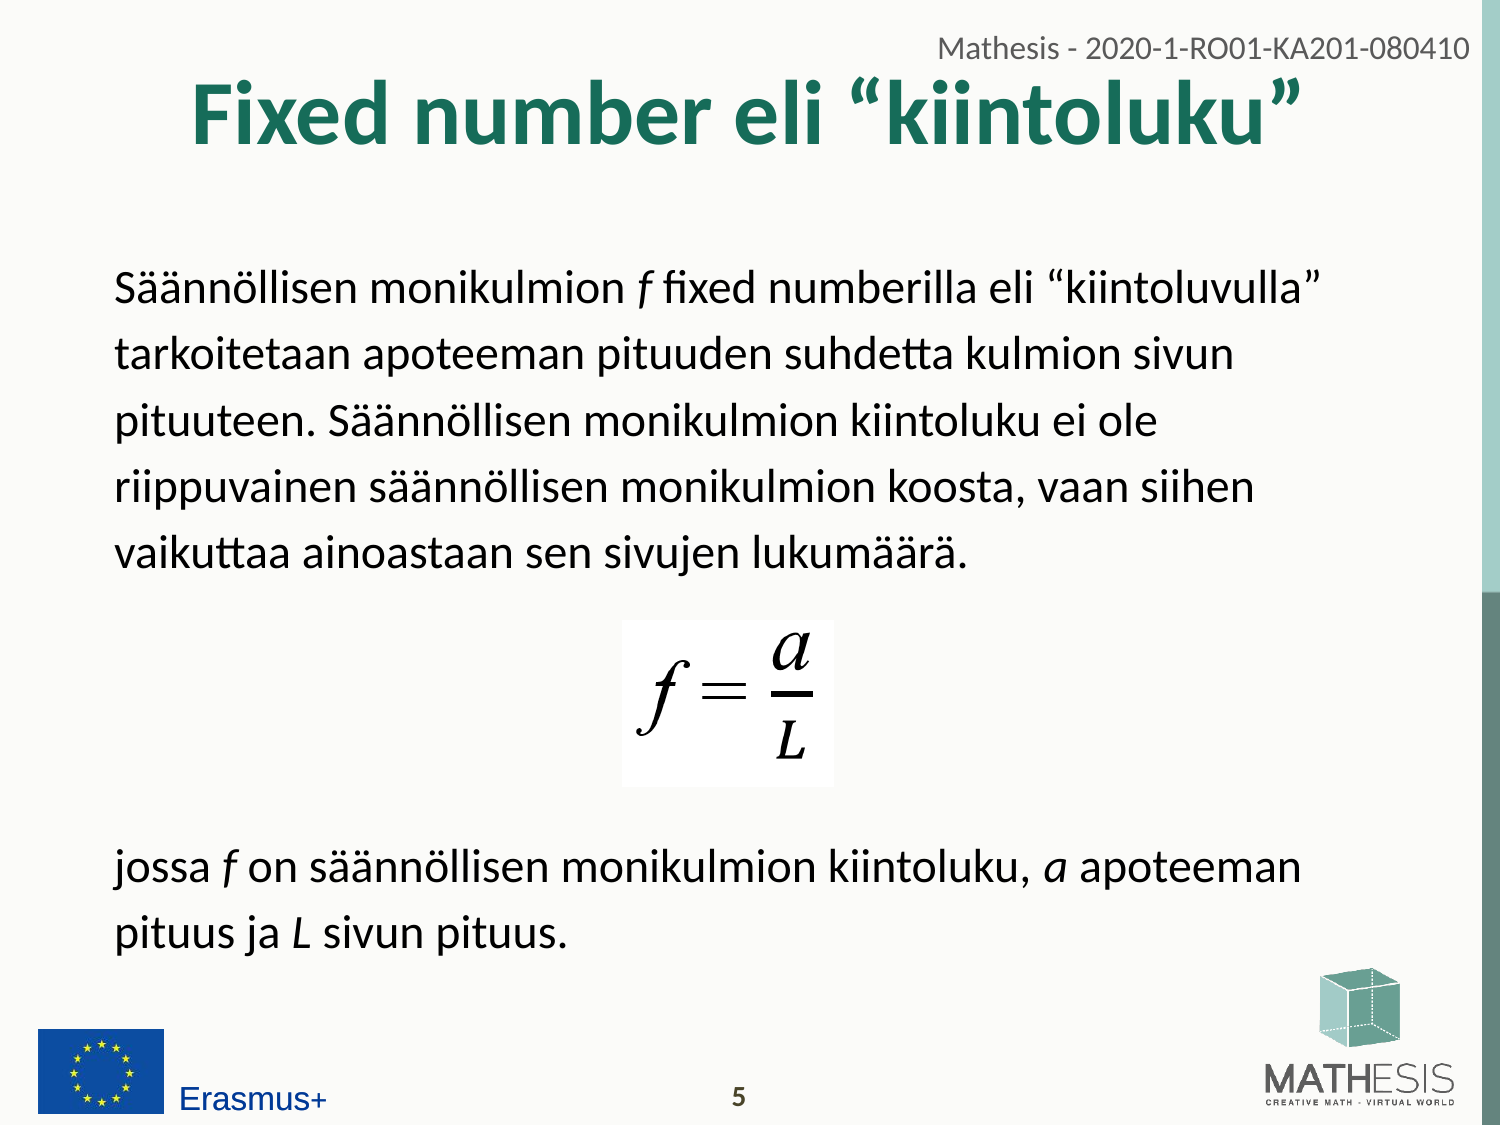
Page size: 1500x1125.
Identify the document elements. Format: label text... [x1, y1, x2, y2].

title Fixed number eli “kiintoluku” [75, 45, 1425, 233]
text_box Säännöllisen monikulmion f fixed numberilla eli “kiintoluvulla” tarkoitetaan apoteeman pituuden suhdetta kulmion sivun pituuteen. Säännöllisen monikulmion kiintoluku ei ole riippuvainen säännöllisen monikulmion koosta, vaan siihen vaikuttaa ainoastaan sen sivujen lukumäärä. jossa f on säännöllisen monikulmion kiintoluku, a apoteeman pituus ja L sivun pituus. [99, 232, 1381, 1067]
picture [38, 1029, 164, 1114]
picture [622, 620, 834, 787]
